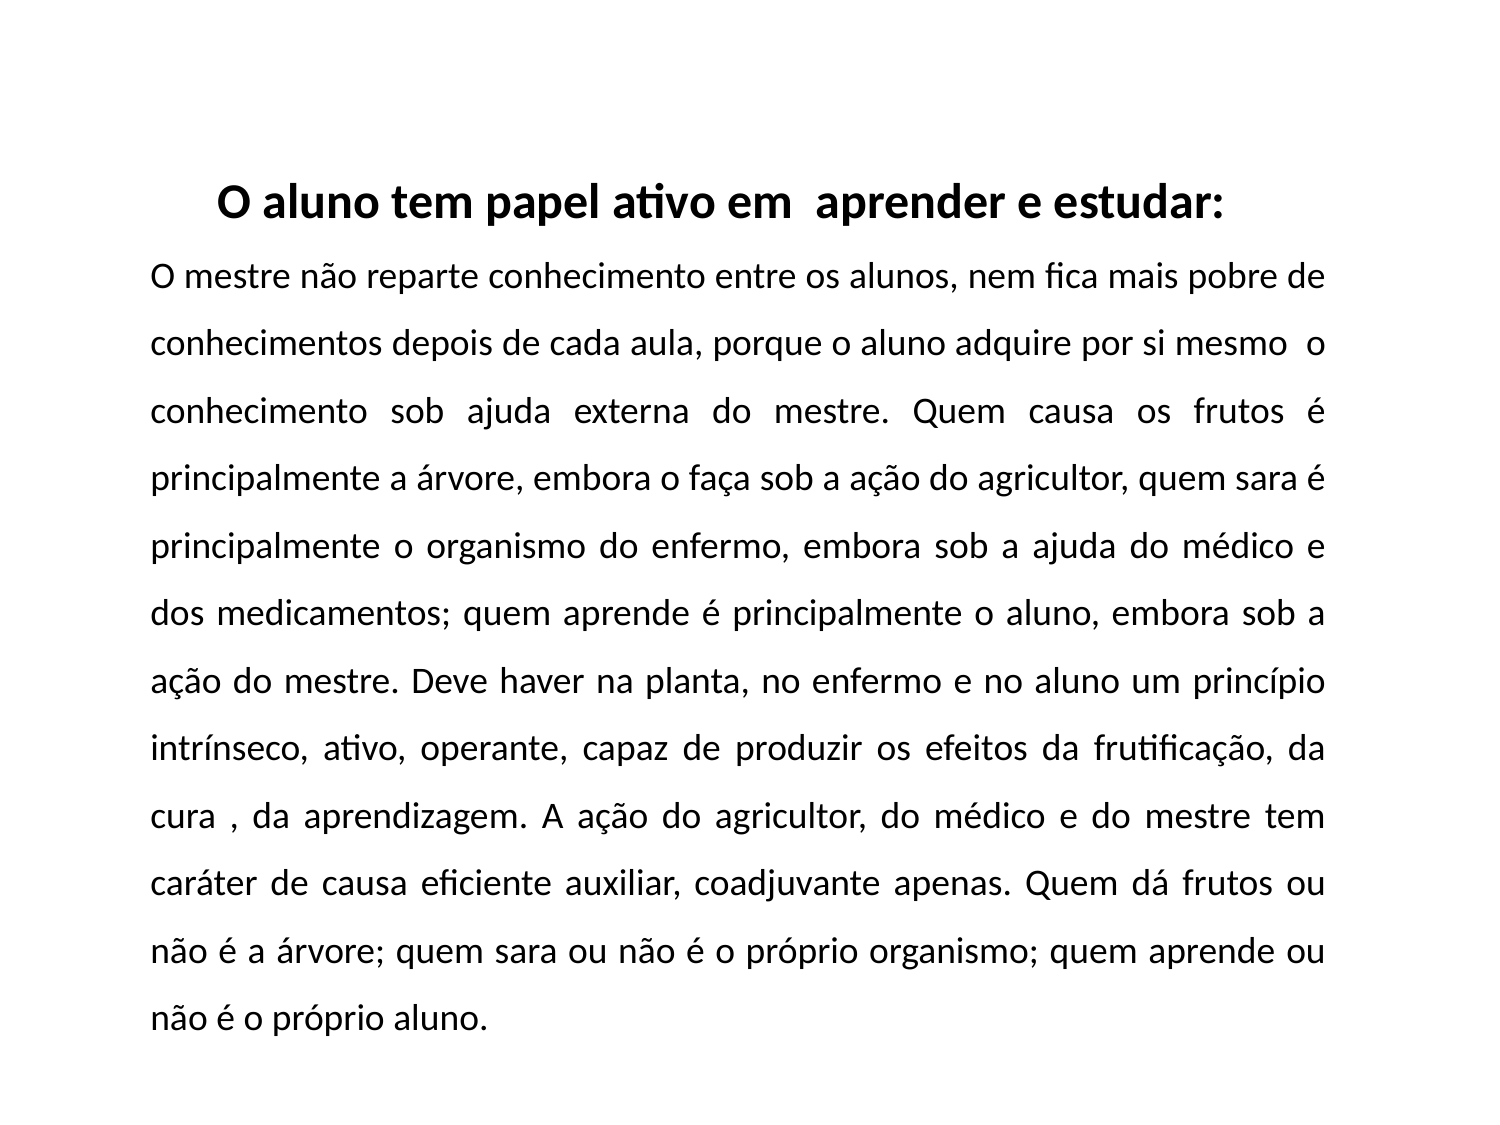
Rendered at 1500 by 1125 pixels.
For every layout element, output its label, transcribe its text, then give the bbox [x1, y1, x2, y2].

text_box O aluno tem papel ativo em aprender e estudar: O mestre não reparte conhecimento entre os alunos, nem fica mais pobre de conhecimentos depois de cada aula, porque o aluno adquire por si mesmo o conhecimento sob ajuda externa do mestre. Quem causa os frutos é principalmente a árvore, embora o faça sob a ação do agricultor, quem sara é principalmente o organismo do enfermo, embora sob a ajuda do médico e dos medicamentos; quem aprende é principalmente o aluno, embora sob a ação do mestre. Deve haver na planta, no enfermo e no aluno um princípio intrínseco, ativo, operante, capaz de produzir os efeitos da frutificação, da cura , da aprendizagem. A ação do agricultor, do médico e do mestre tem caráter de causa eficiente auxiliar, coadjuvante apenas. Quem dá frutos ou não é a árvore; quem sara ou não é o próprio organismo; quem aprende ou não é o próprio aluno. [135, 160, 1341, 1046]
